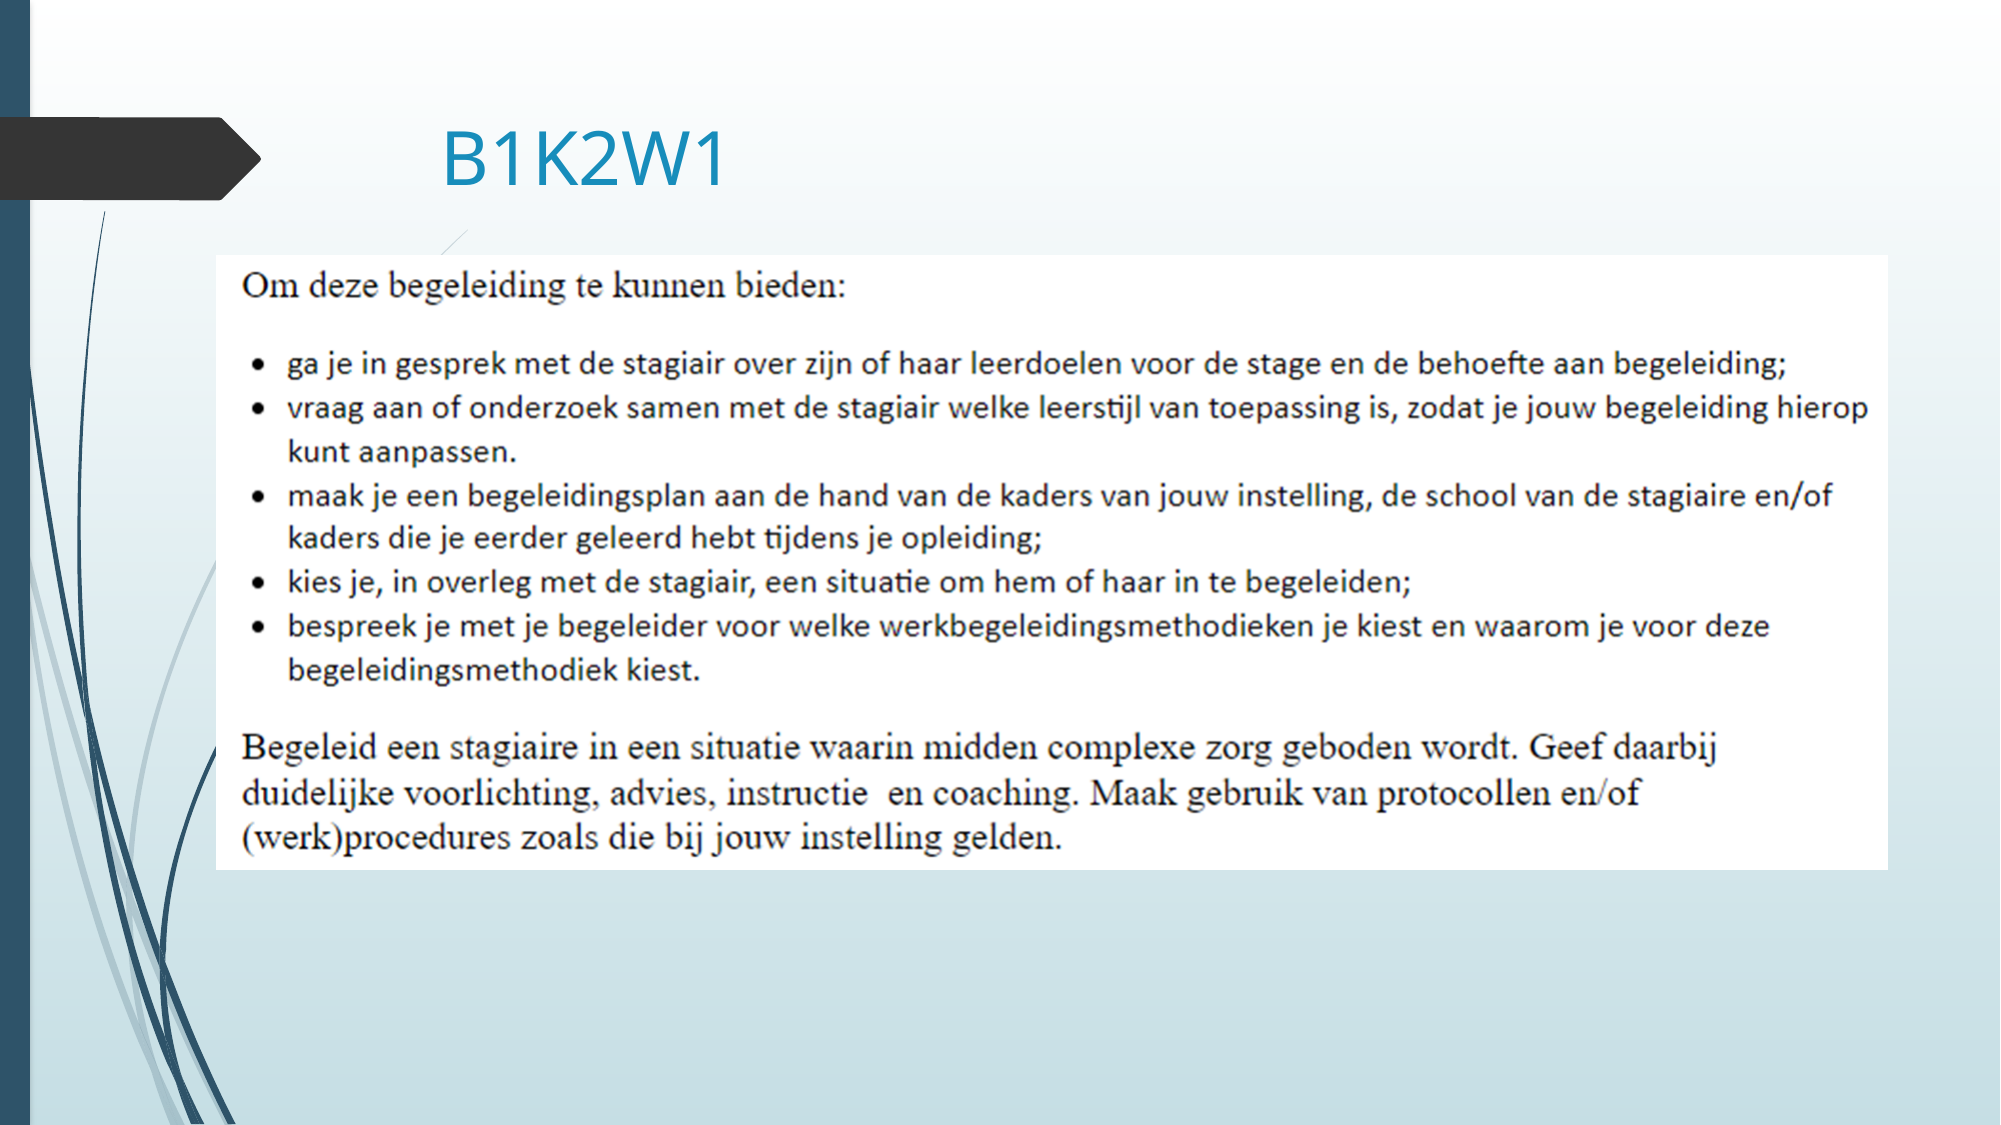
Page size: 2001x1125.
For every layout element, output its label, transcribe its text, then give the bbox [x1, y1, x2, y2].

title B1K2W1 [425, 102, 1888, 255]
picture [215, 255, 1888, 870]
